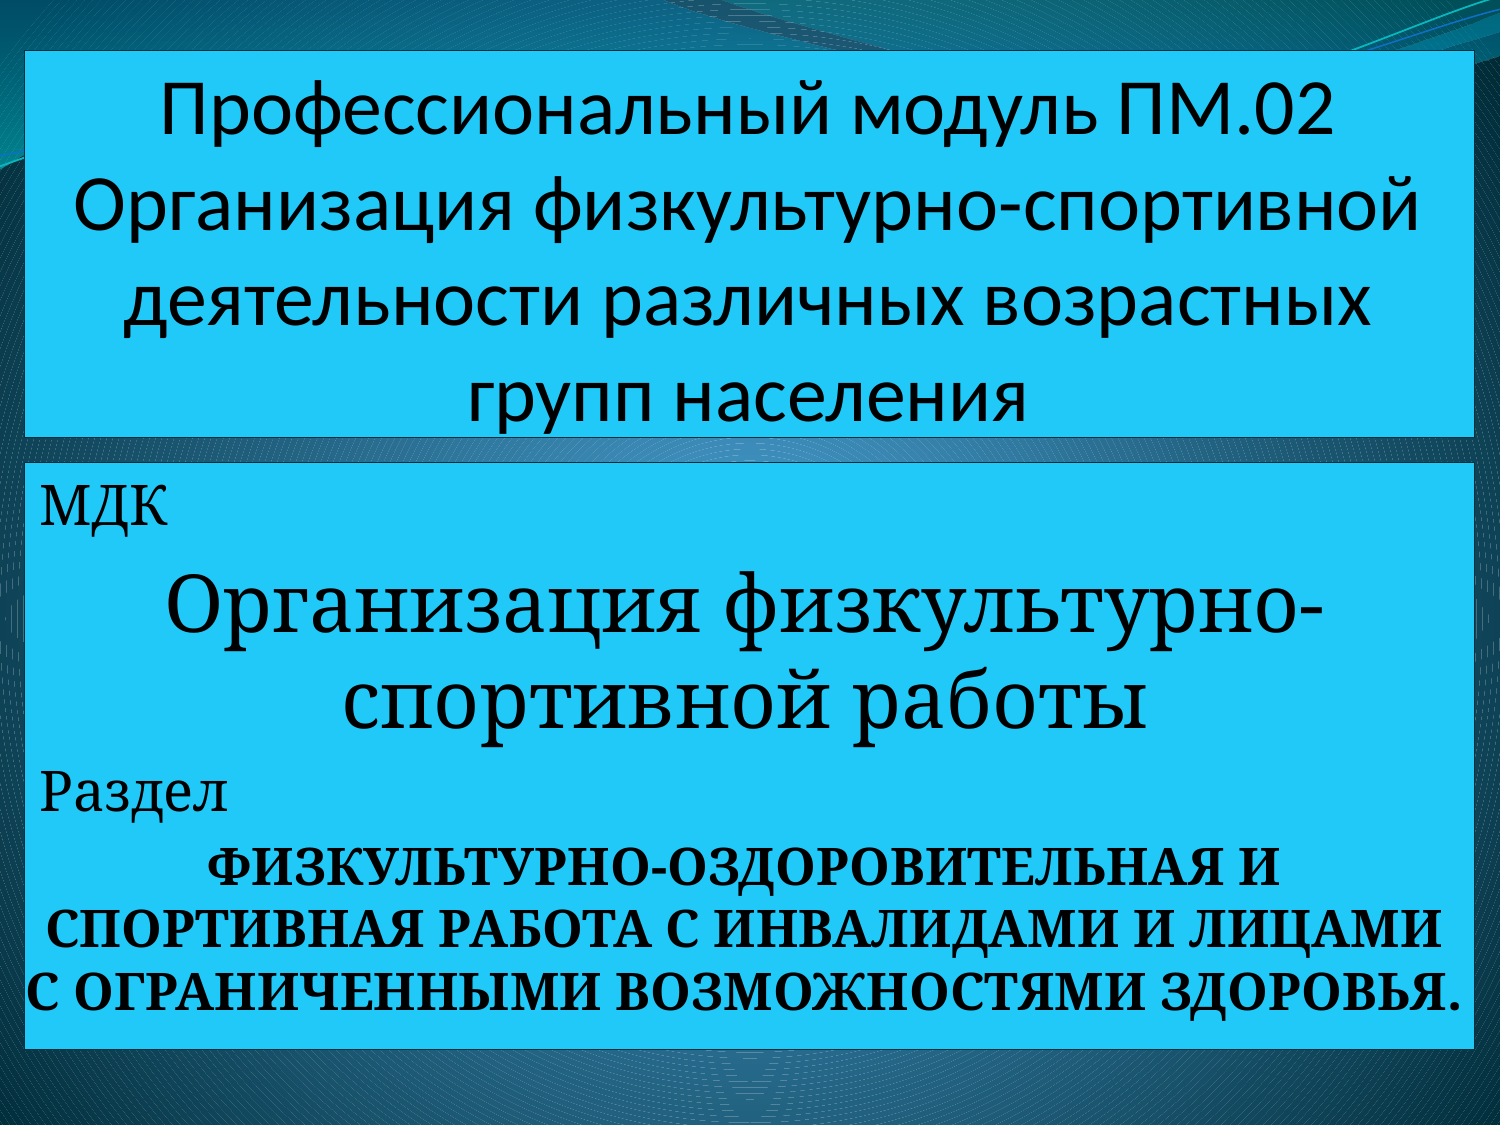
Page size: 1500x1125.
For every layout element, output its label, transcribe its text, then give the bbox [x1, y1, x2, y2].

title Профессиональный модуль ПМ.02 Организация физкультурно-спортивной деятельности различных возрастных групп населения [24, 50, 1475, 438]
subtitle МДК Организация физкультурно-спортивной работы Раздел ФИЗКУЛЬТУРНО-ОЗДОРОВИТЕЛЬНАЯ И СПОРТИВНАЯ РАБОТА С ИНВАЛИДАМИ И ЛИЦАМИ С ОГРАНИЧЕННЫМИ ВОЗМОЖНОСТЯМИ ЗДОРОВЬЯ. [24, 462, 1475, 1050]
